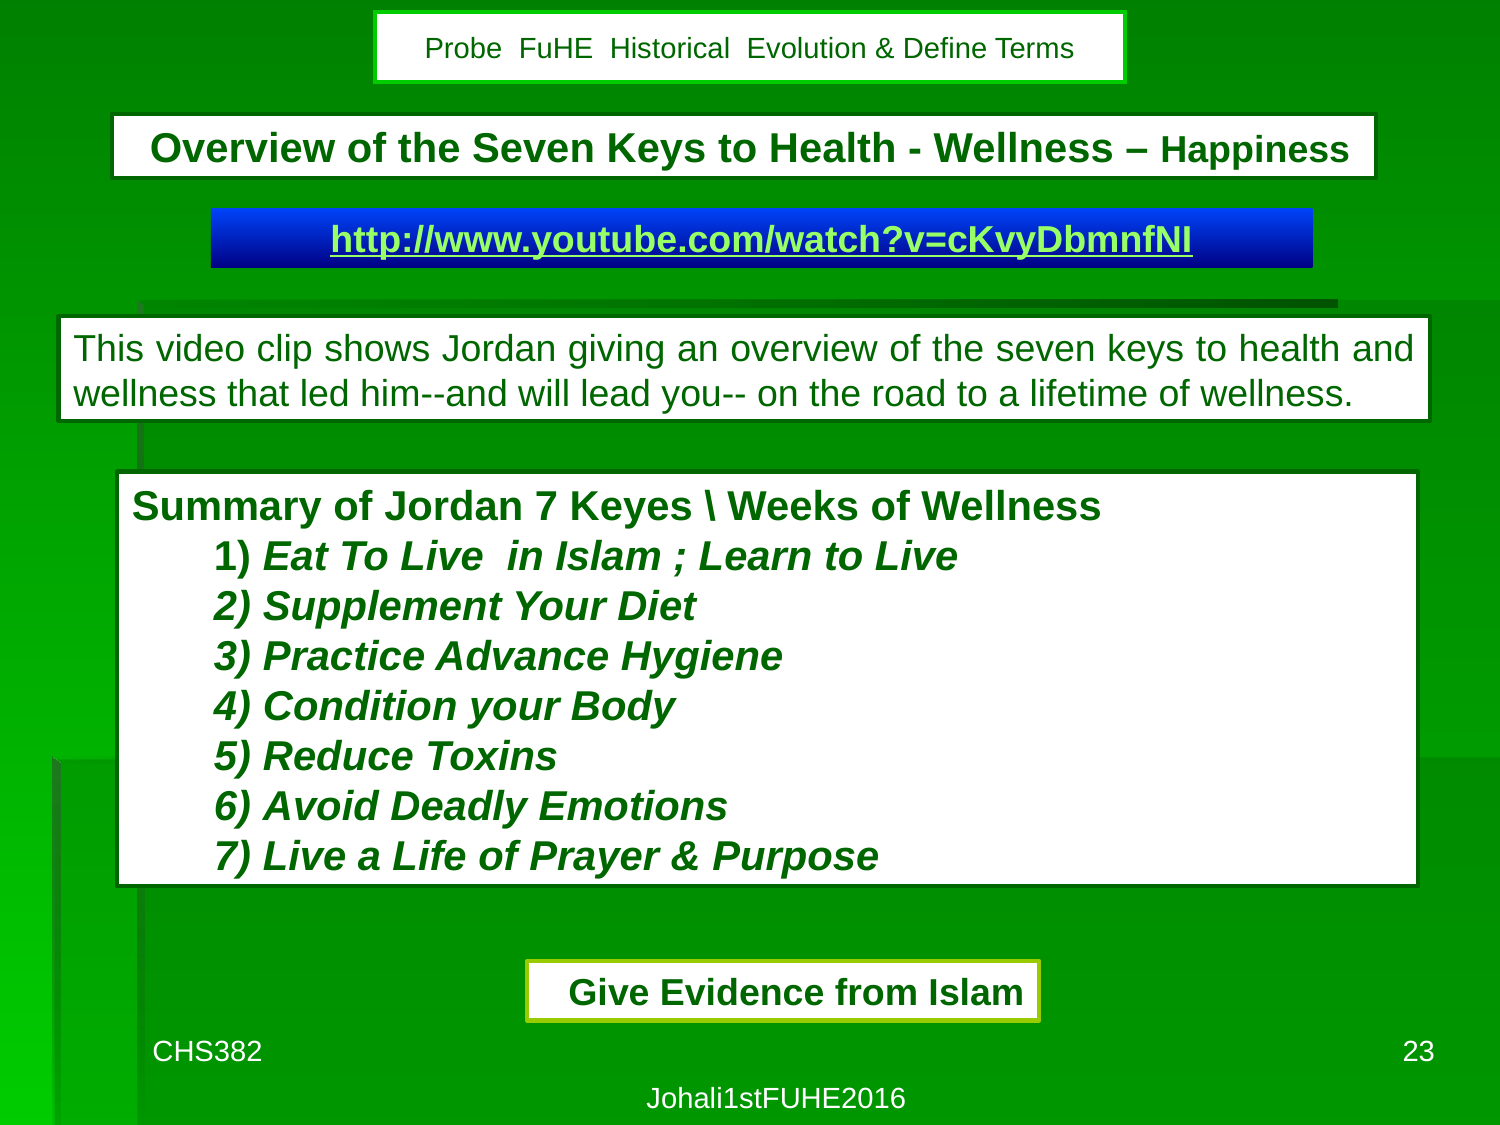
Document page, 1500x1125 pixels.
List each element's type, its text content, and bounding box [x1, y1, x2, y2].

slide_number CHS382 [137, 1024, 450, 1103]
text_box Probe FuHE Historical Evolution & Define Terms [373, 10, 1127, 84]
text_box Summary of Jordan 7 Keyes \ Weeks of Wellness Eat To Live in Islam ; Learn to Live Supplement Your Diet Practice Advance Hygiene Condition your Body Reduce Toxins Avoid Deadly Emotions Live a Life of Prayer & Purpose [115, 469, 1420, 888]
text_box Overview of the Seven Keys to Health - Wellness – Happiness [110, 112, 1378, 180]
text_box This video clip shows Jordan giving an overview of the seven keys to health and wellness that led him--and will lead you-- on the road to a lifetime of wellness. [56, 314, 1432, 423]
text_box http://www.youtube.com/watch?v=cKvyDbmnfNI [210, 208, 1313, 268]
slide_number 23 [1137, 1024, 1451, 1103]
text_box Give Evidence from Islam [525, 959, 1041, 1023]
footer Johali1stFUHE2016 [538, 1071, 1015, 1125]
